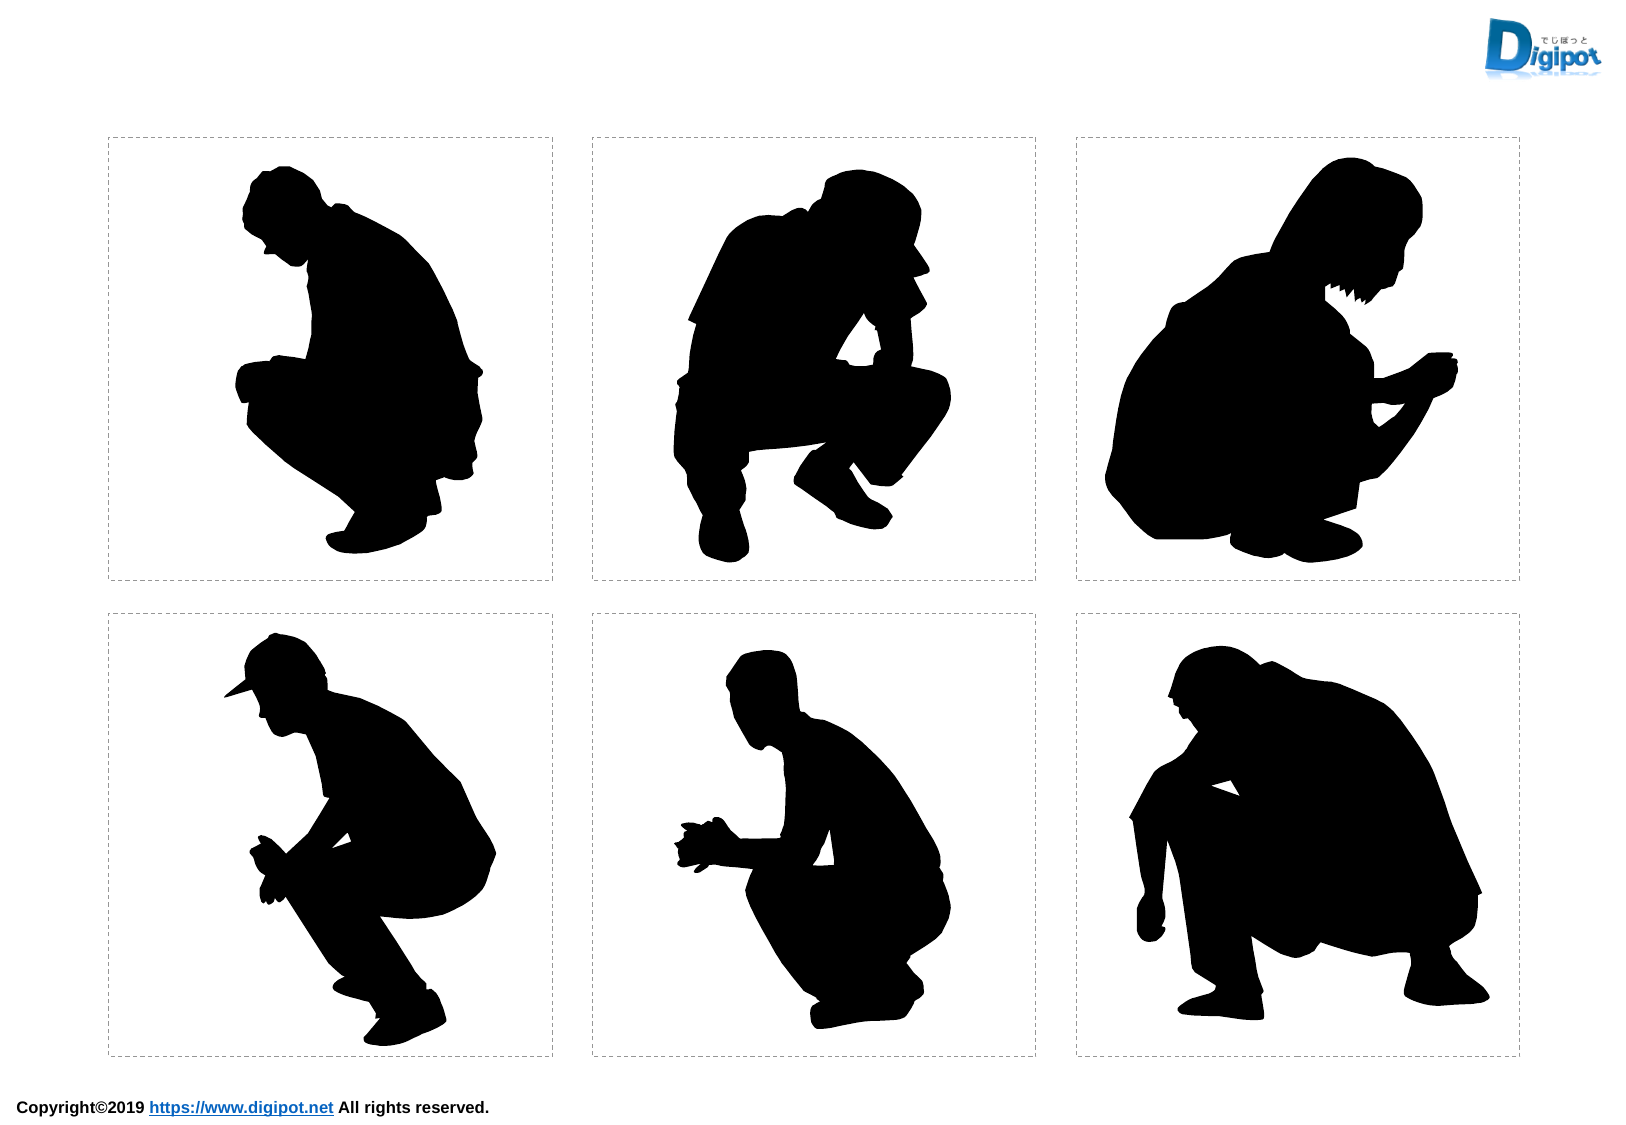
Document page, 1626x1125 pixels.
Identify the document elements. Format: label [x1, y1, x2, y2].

text_box [224, 632, 497, 1046]
text_box [674, 650, 951, 1029]
text_box [1105, 157, 1458, 563]
text_box [235, 166, 483, 554]
text_box [673, 169, 951, 563]
picture [1485, 18, 1602, 82]
text_box [1129, 645, 1490, 1021]
